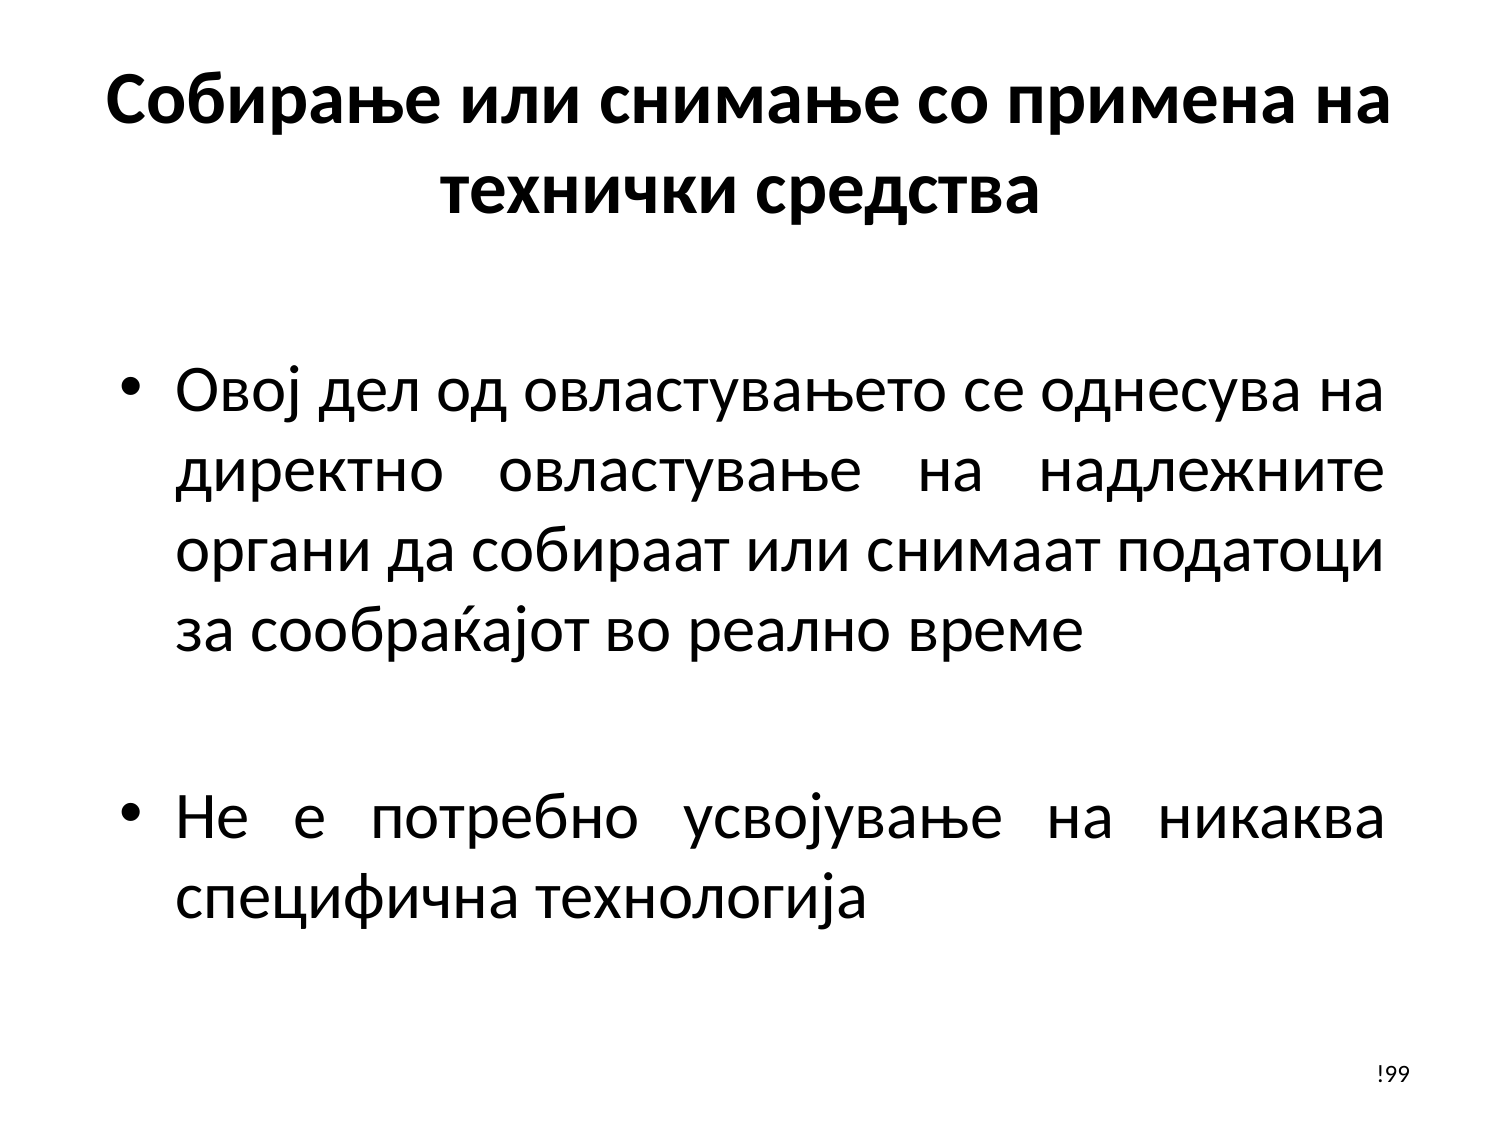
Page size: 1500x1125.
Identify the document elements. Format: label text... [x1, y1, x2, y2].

slide_number !99 [1074, 1042, 1425, 1103]
list Овој дел од овластувањето се однесува на директно овластување на надлежните органи да собираат или снимаат податоци за сообраќајот во реално време Не е потребно усвојување на никаква специфична технологија [103, 337, 1403, 988]
title Собирање или снимање со примена на технички средства [74, 44, 1426, 233]
